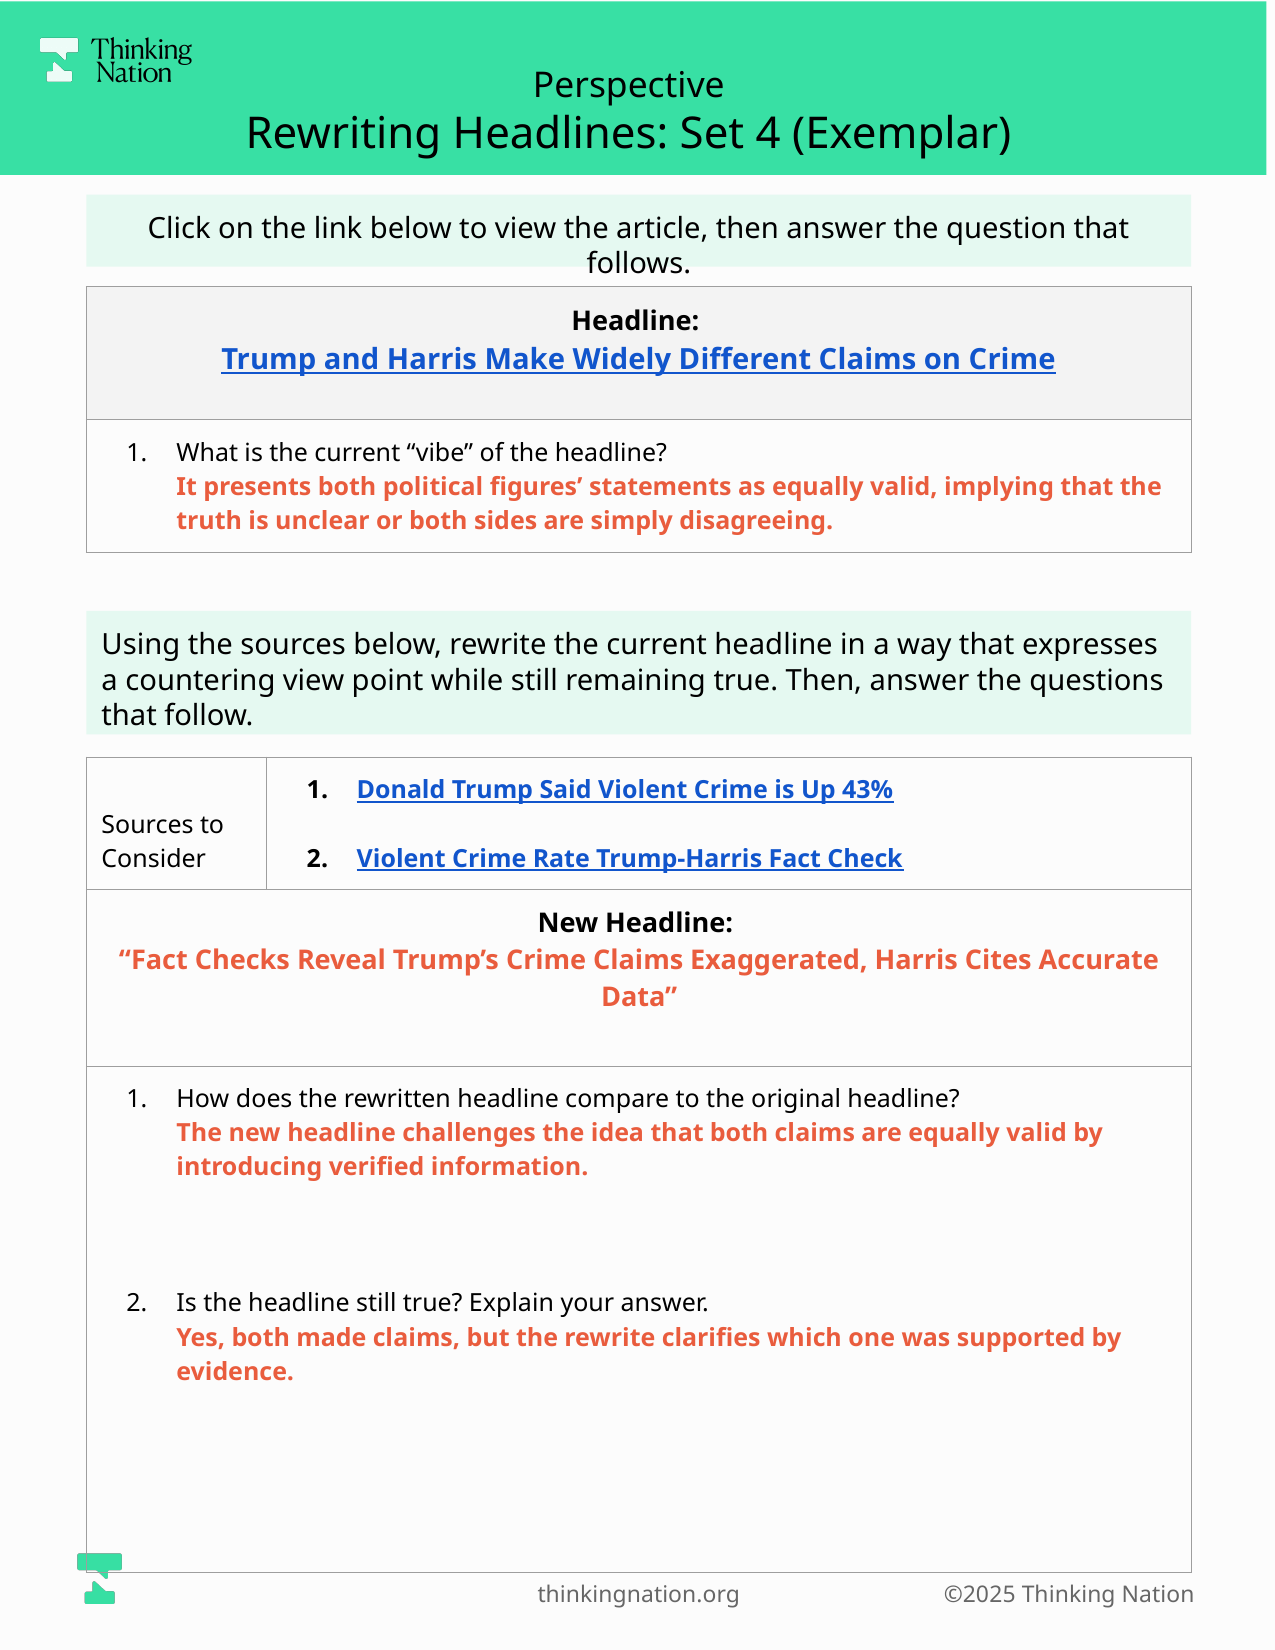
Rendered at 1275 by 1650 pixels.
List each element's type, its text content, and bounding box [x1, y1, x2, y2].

table_cell What is the current “vibe” of the headline? It presents both political figures’ statements as equally valid, implying that the truth is unclear or both sides are simply disagreeing. [87, 420, 1191, 552]
table_header Donald Trump Said Violent Crime is Up 43% Violent Crime Rate Trump-Harris Fact Check [267, 758, 1191, 889]
text_box Using the sources below, rewrite the current headline in a way that expresses a countering view point while still remaining true. Then, answer the questions that follow. [86, 610, 1192, 735]
table_cell New Headline: “Fact Checks Reveal Trump’s Crime Claims Exaggerated, Harris Cites Accurate Data” [87, 890, 1191, 1066]
text_box thinkingnation.org [488, 1573, 790, 1614]
table_header Headline: Trump and Harris Make Widely Different Claims on Crime [87, 287, 1191, 419]
picture [63, 1542, 135, 1615]
text_box Click on the link below to view the article, then answer the question that follows. [86, 194, 1192, 267]
text_box Perspective Rewriting Headlines: Set 4 (Exemplar) [0, 1, 1267, 175]
text_box ©2025 Thinking Nation [909, 1563, 1211, 1614]
table_cell How does the rewritten headline compare to the original headline? The new headline challenges the idea that both claims are equally valid by introducing verified information. Is the headline still true? Explain your answer. Yes, both made claims, but the rewrite clarifies which one was supported by evidence. [87, 1067, 1191, 1572]
picture [22, 23, 197, 96]
table_header Sources to Consider [87, 758, 266, 889]
